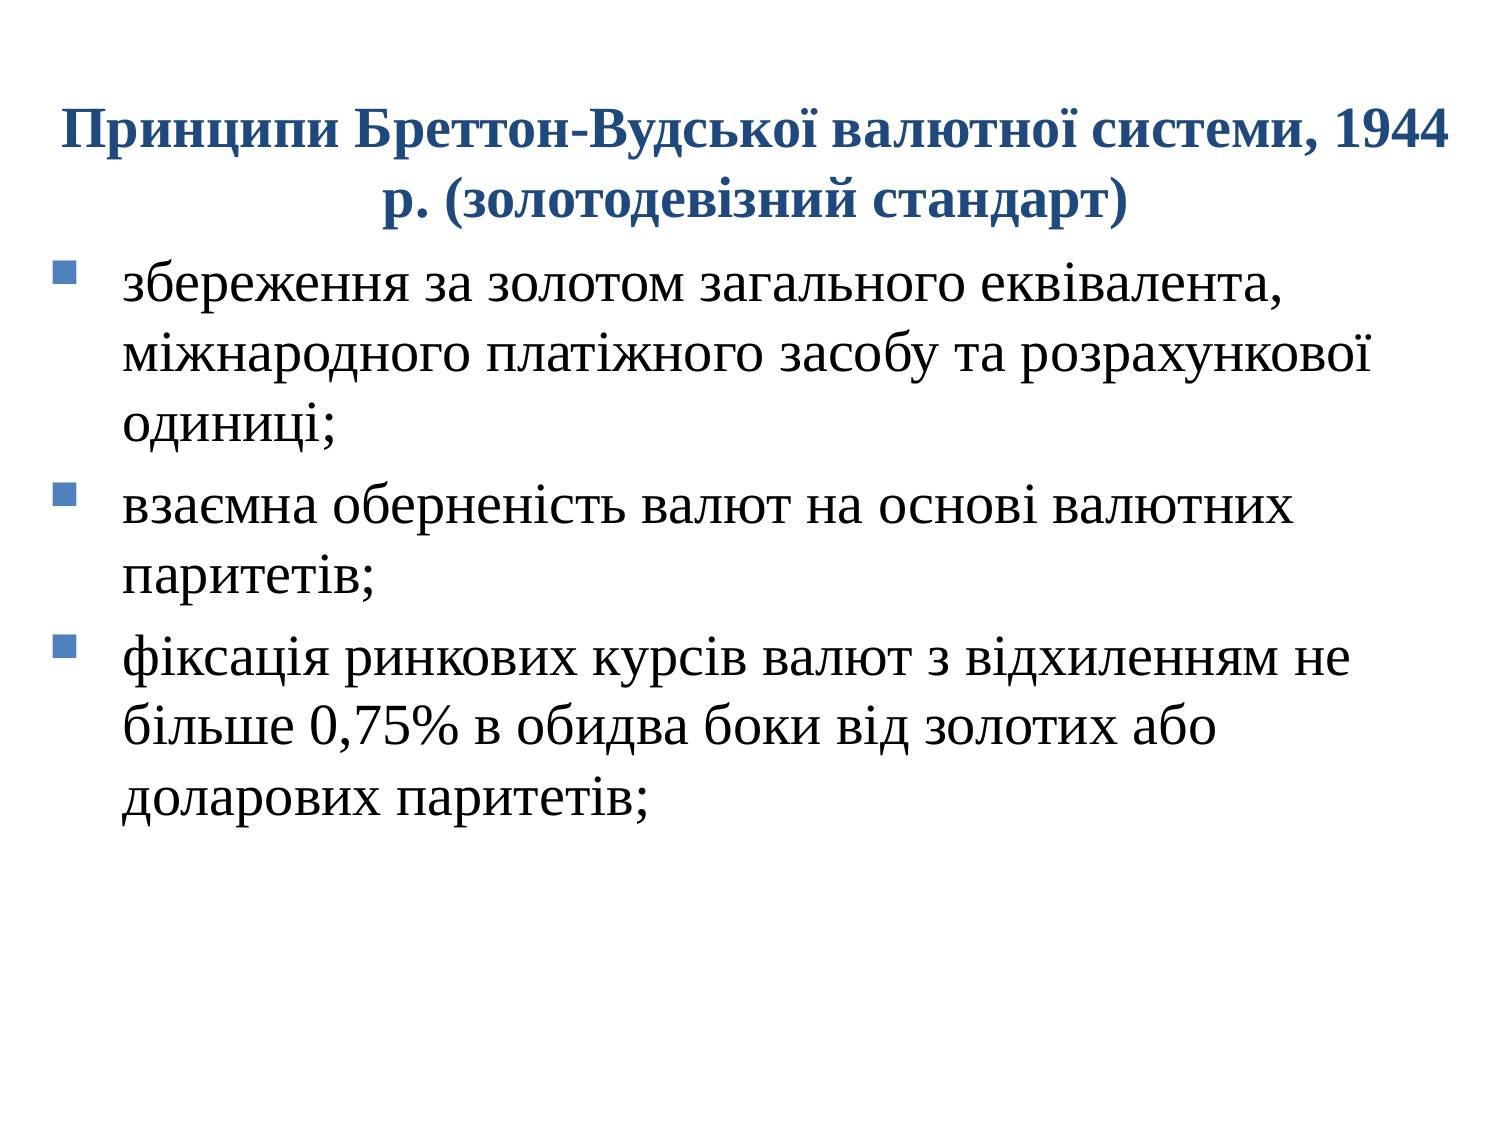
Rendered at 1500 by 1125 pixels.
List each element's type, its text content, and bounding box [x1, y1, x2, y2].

text_box збереження за золотом загального еквівалента, міжнародного платіжного засобу та розрахункової одиниці; взаємна оберненість валют на основі валютних паритетів; фіксація ринкових курсів валют з відхиленням не більше 0,75% в обидва боки від золотих або доларових паритетів; [34, 235, 1442, 1000]
text_box Принципи Бреттон-Вудської валютної системи, 1944 р. (золотодевізний стандарт) [29, 30, 1483, 237]
